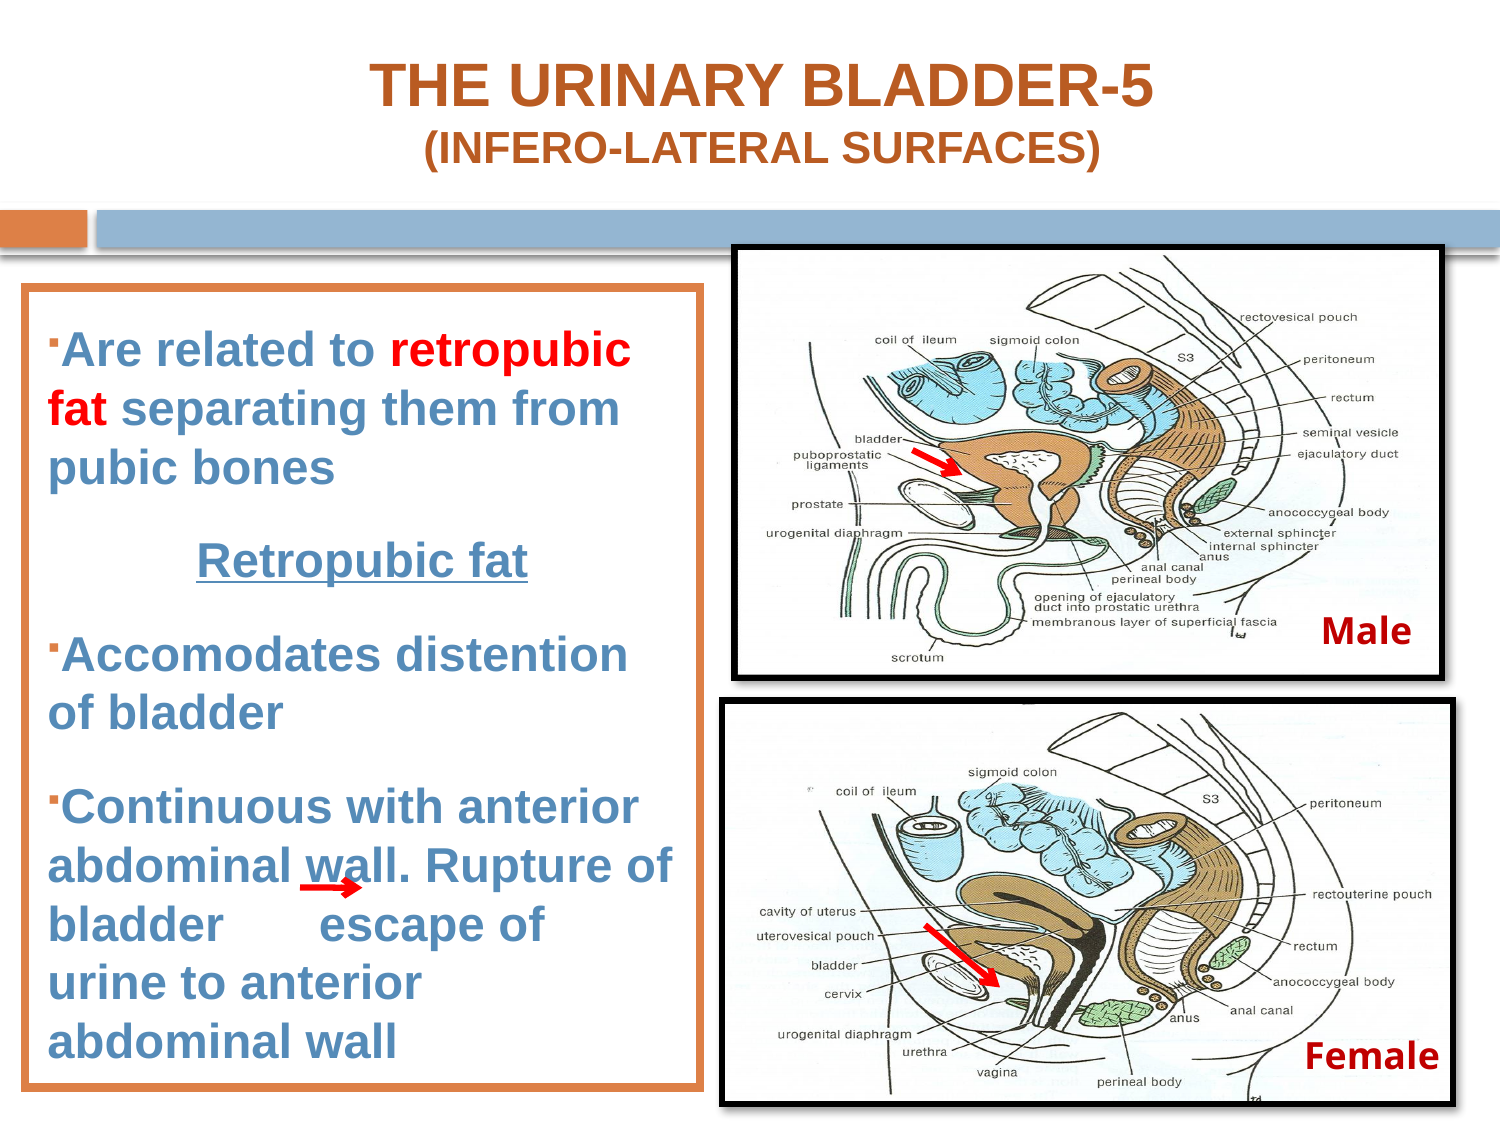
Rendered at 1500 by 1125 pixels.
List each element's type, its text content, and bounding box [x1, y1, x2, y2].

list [737, 249, 1440, 676]
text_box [912, 449, 963, 476]
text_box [924, 924, 1001, 988]
list Are related to retropubic fat separating them from pubic bones Retropubic fat Accomodates distention of bladder Continuous with anterior abdominal wall. Rupture of bladder escape of urine to anterior abdominal wall [21, 283, 704, 1092]
title THE URINARY BLADDER-5 (INFERO-LATERAL SURFACES) [99, 37, 1425, 181]
picture [724, 703, 1451, 1102]
